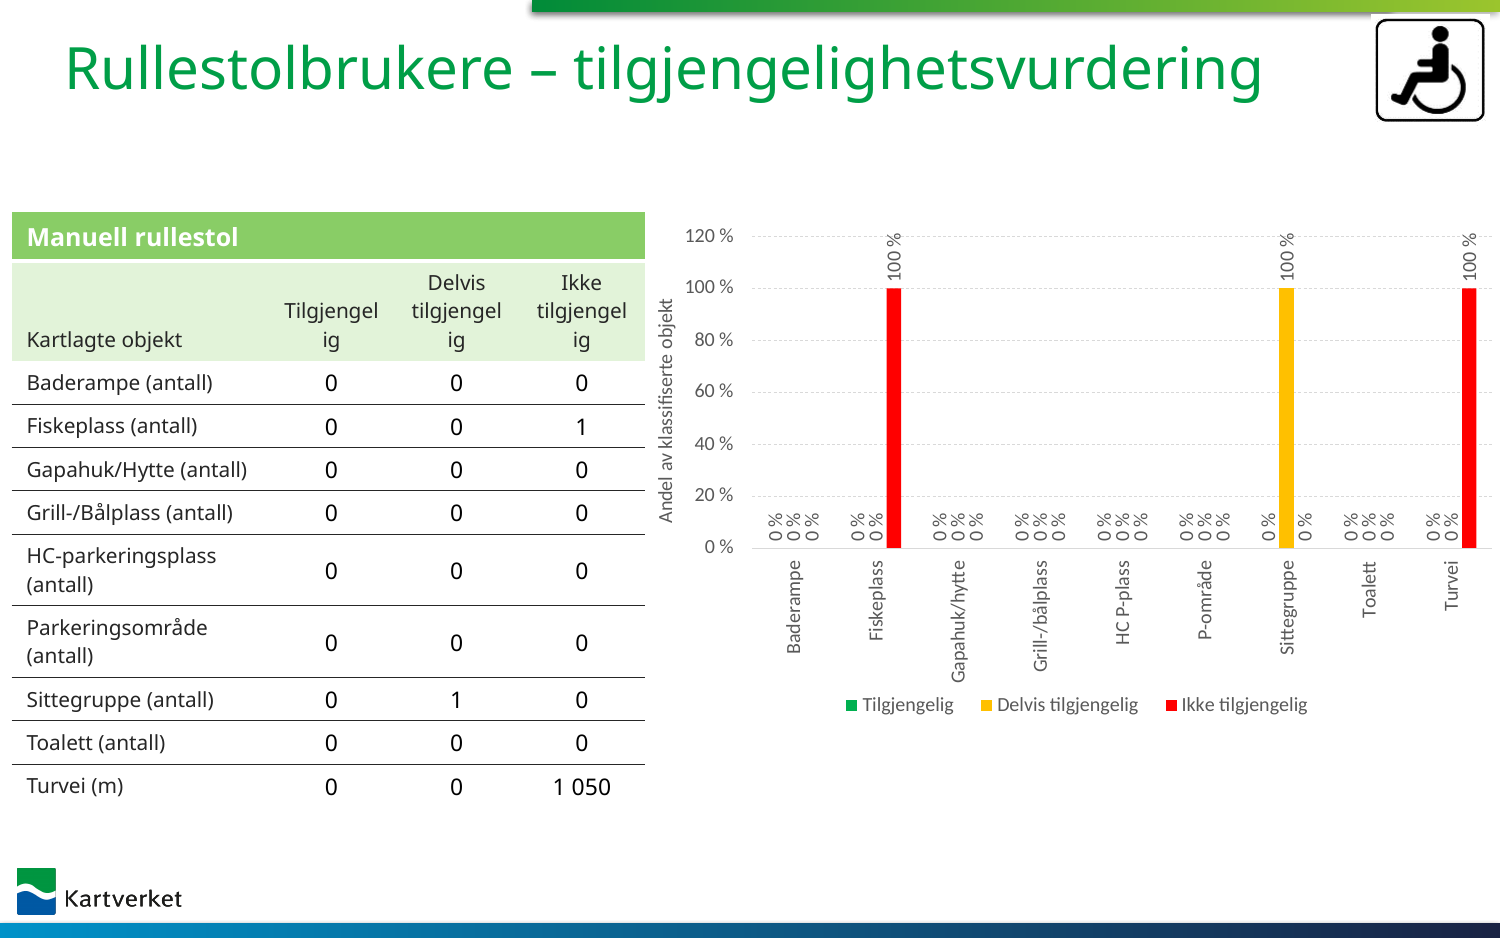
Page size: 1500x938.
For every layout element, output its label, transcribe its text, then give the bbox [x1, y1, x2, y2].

table_cell Toalett (antall) [12, 721, 269, 764]
table_cell 0 [519, 606, 638, 677]
table_cell Kartlagte objekt [12, 263, 269, 361]
table_cell 0 [394, 606, 519, 677]
table_cell 0 [269, 535, 394, 605]
table_cell 1 [394, 678, 519, 720]
table_cell Grill-/Bålplass (antall) [12, 491, 269, 534]
table_cell 0 [519, 491, 638, 534]
table_cell 0 [394, 448, 519, 490]
table_cell Baderampe (antall) [12, 361, 269, 404]
table_cell Delvis tilgjengelig [394, 263, 519, 361]
table_cell 0 [269, 678, 394, 720]
table_cell HC-parkeringsplass (antall) [12, 535, 269, 605]
table_cell 0 [394, 535, 519, 605]
table_cell Turvei (m) [12, 765, 269, 807]
table_cell 0 [269, 721, 394, 764]
table_cell 0 [269, 606, 394, 677]
table_cell Sittegruppe (antall) [12, 678, 269, 720]
table_cell 0 [394, 765, 519, 807]
table_cell Parkeringsområde (antall) [12, 606, 269, 677]
table_cell 0 [269, 765, 394, 807]
table_cell 0 [269, 361, 394, 404]
table_header Manuell rullestol [12, 212, 645, 259]
table_cell 0 [269, 405, 394, 447]
table_cell 0 [519, 448, 638, 490]
table_cell 0 [394, 491, 519, 534]
table_cell 1 050 [519, 765, 645, 807]
table_cell 0 [519, 721, 645, 764]
table_cell 0 [519, 535, 638, 605]
table_cell 0 [269, 448, 394, 490]
text_box Rullestolbrukere – tilgjengelighetsvurdering [49, 12, 1372, 109]
table_cell Tilgjengelig [269, 263, 394, 361]
table_cell 0 [394, 405, 519, 447]
table_cell Gapahuk/Hytte (antall) [12, 448, 269, 490]
table_cell 0 [519, 678, 638, 720]
table_cell 0 [269, 491, 394, 534]
table_cell 1 [519, 405, 638, 447]
table_cell 0 [394, 361, 519, 404]
table_cell 0 [394, 721, 519, 764]
table_cell 0 [519, 361, 638, 404]
picture [1371, 13, 1491, 127]
table_cell Fiskeplass (antall) [12, 405, 269, 447]
table_cell Ikke tilgjengelig [519, 263, 638, 361]
picture [643, 218, 1500, 728]
